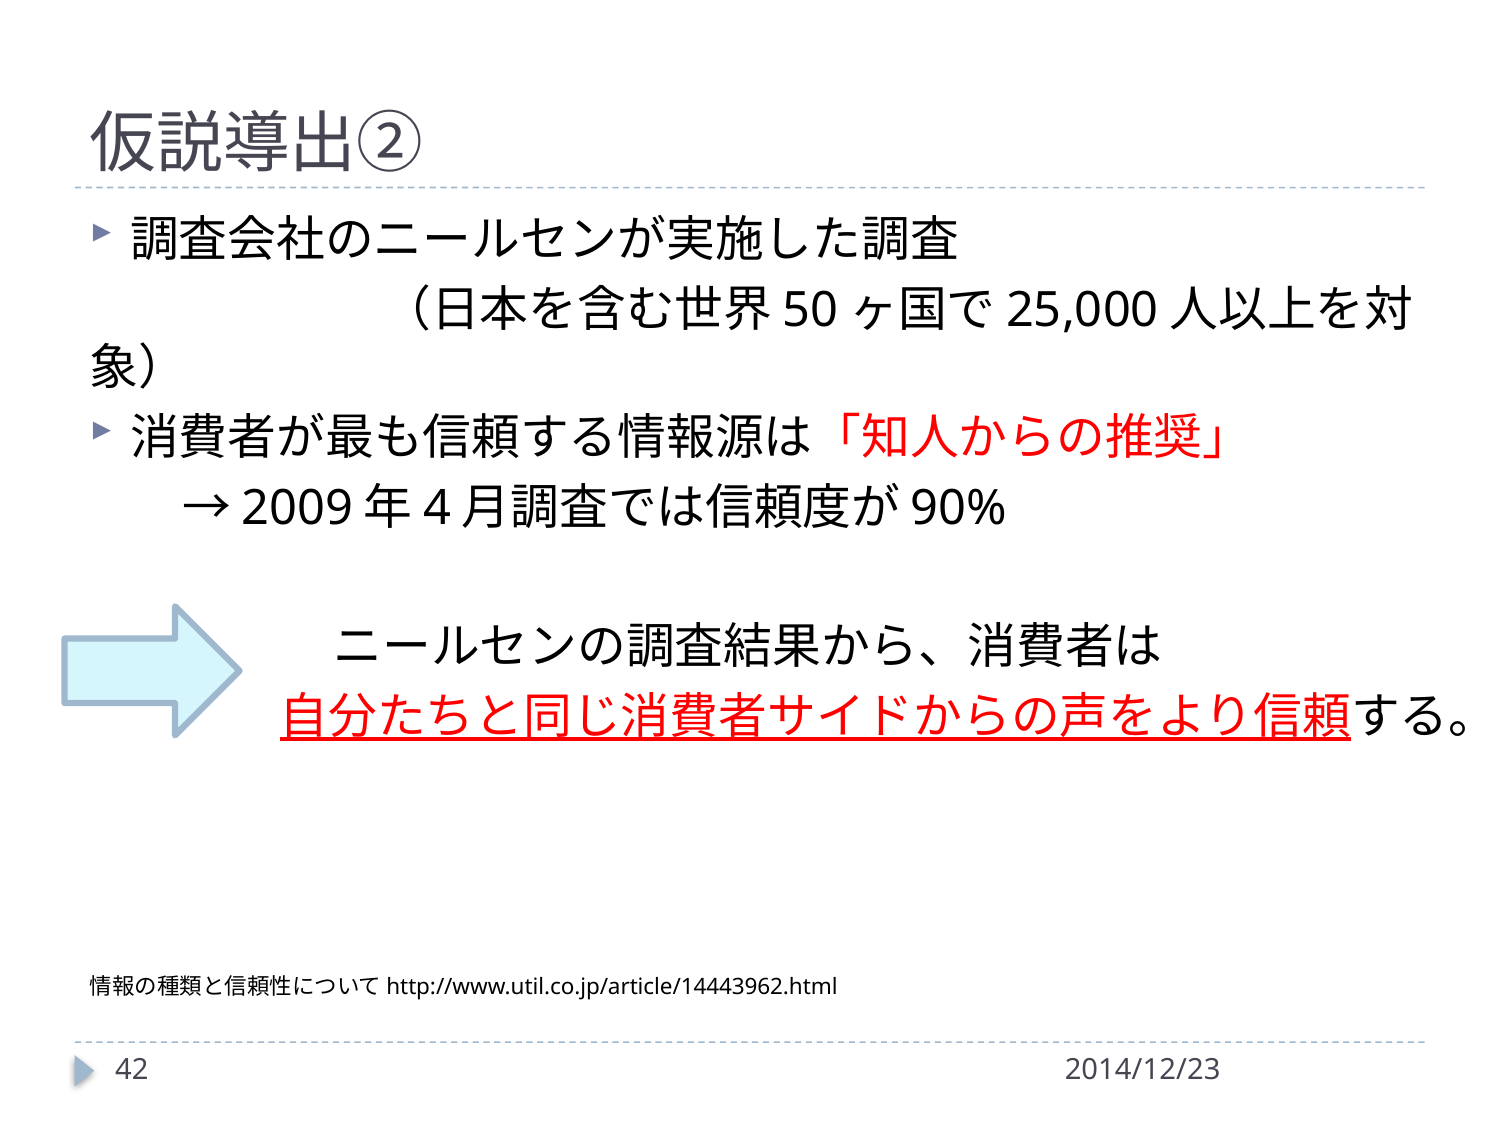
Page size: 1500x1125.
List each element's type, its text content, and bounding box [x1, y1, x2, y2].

list 調査会社のニールセンが実施した調査 （日本を含む世界50ヶ国で25,000人以上を対象） 消費者が最も信頼する情報源は「知人からの推奨」 →2009年4月調査では信頼度が90% ニールセンの調査結果から、消費者は 自分たちと同じ消費者サイドからの声をより信頼する。 情報の種類と信頼性についてhttp://www.util.co.jp/article/14443962.html [75, 200, 1500, 1010]
title 仮説導出② [75, 24, 1425, 188]
text_box [63, 604, 241, 737]
slide_number 42 [100, 1042, 426, 1103]
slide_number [1050, 1042, 1426, 1103]
